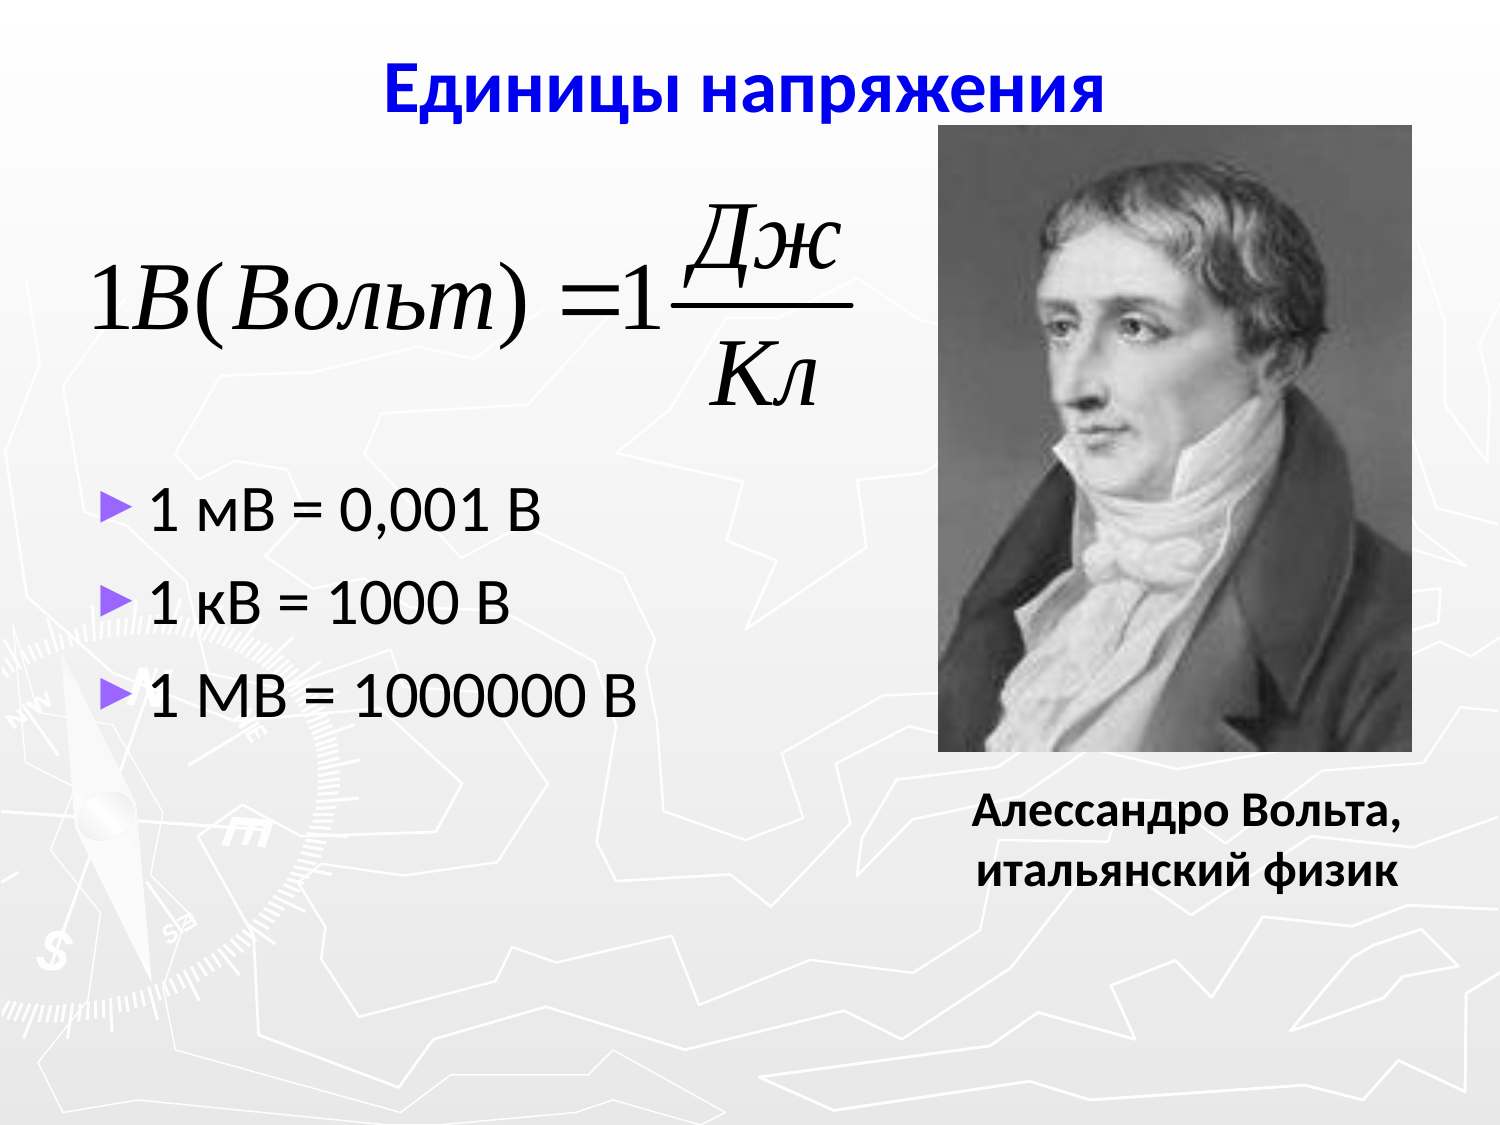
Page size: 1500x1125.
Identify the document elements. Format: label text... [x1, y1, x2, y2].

title Единицы напряжения [70, 23, 1421, 143]
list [938, 125, 1412, 752]
list Алессандро Вольта, итальянский физик [926, 727, 1448, 904]
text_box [81, 175, 869, 428]
list 1 мВ = 0,001 В 1 кВ = 1000 В 1 МВ = 1000000 В [74, 456, 738, 727]
